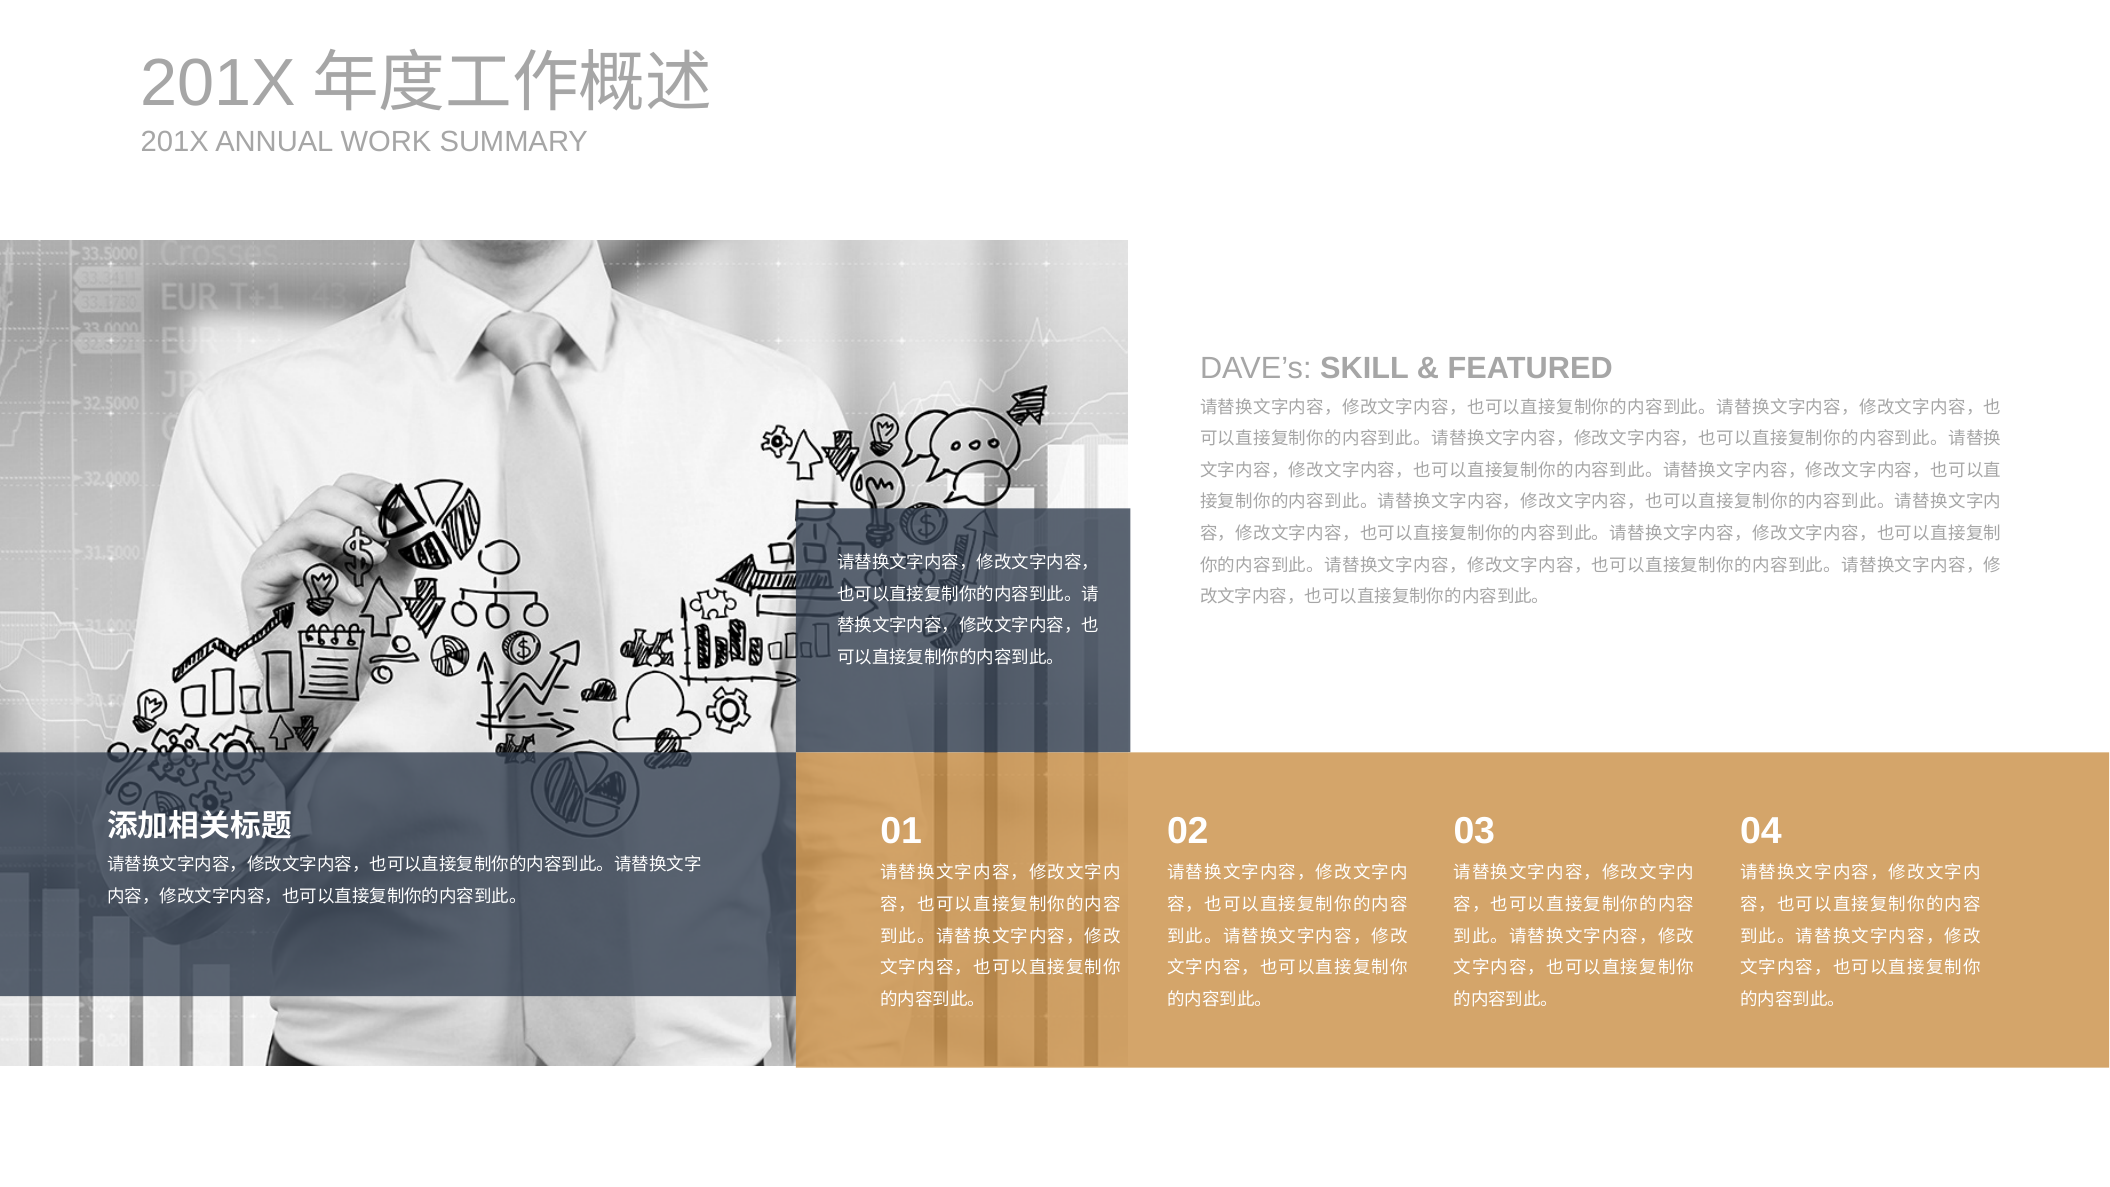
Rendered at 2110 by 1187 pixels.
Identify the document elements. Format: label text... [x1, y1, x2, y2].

text_box 03 请替换文字内容，修改文字内容，也可以直接复制你的内容到此。请替换文字内容，修改文字内容，也可以直接复制你的内容到此。 [1453, 805, 1695, 1009]
text_box 02 请替换文字内容，修改文字内容，也可以直接复制你的内容到此。请替换文字内容，修改文字内容，也可以直接复制你的内容到此。 [1167, 805, 1409, 1009]
text_box 201X ANNUAL WORK SUMMARY [140, 122, 602, 158]
text_box DAVE’s: SKILL & FEATURED 请替换文字内容，修改文字内容，也可以直接复制你的内容到此。请替换文字内容，修改文字内容，也可以直接复制你的内容到此。请替换文字内容，修改文字内容，也可以直接复制你的内容到此。请替换文字内容，修改文字内容，也可以直接复制你的内容到此。请替换文字内容，修改文字内容，也可以直接复制你的内容到此。请替换文字内容，修改文字内容，也可以直接复制你的内容到此。请替换文字内容，修改文字内容，也可以直接复制你的内容到此。请替换文字内容，修改文字内容，也可以直接复制你的内容到此。请替换文字内容，修改文字内容，也可以直接复制你的内容到此。请替换文字内容，修改文字内容，也可以直接复制你的内容到此。 [1200, 348, 2003, 607]
text_box 04 请替换文字内容，修改文字内容，也可以直接复制你的内容到此。请替换文字内容，修改文字内容，也可以直接复制你的内容到此。 [1740, 805, 1982, 1009]
text_box 201X年度工作概述 [140, 38, 789, 119]
picture [0, 240, 1128, 1066]
text_box [795, 751, 2110, 1069]
